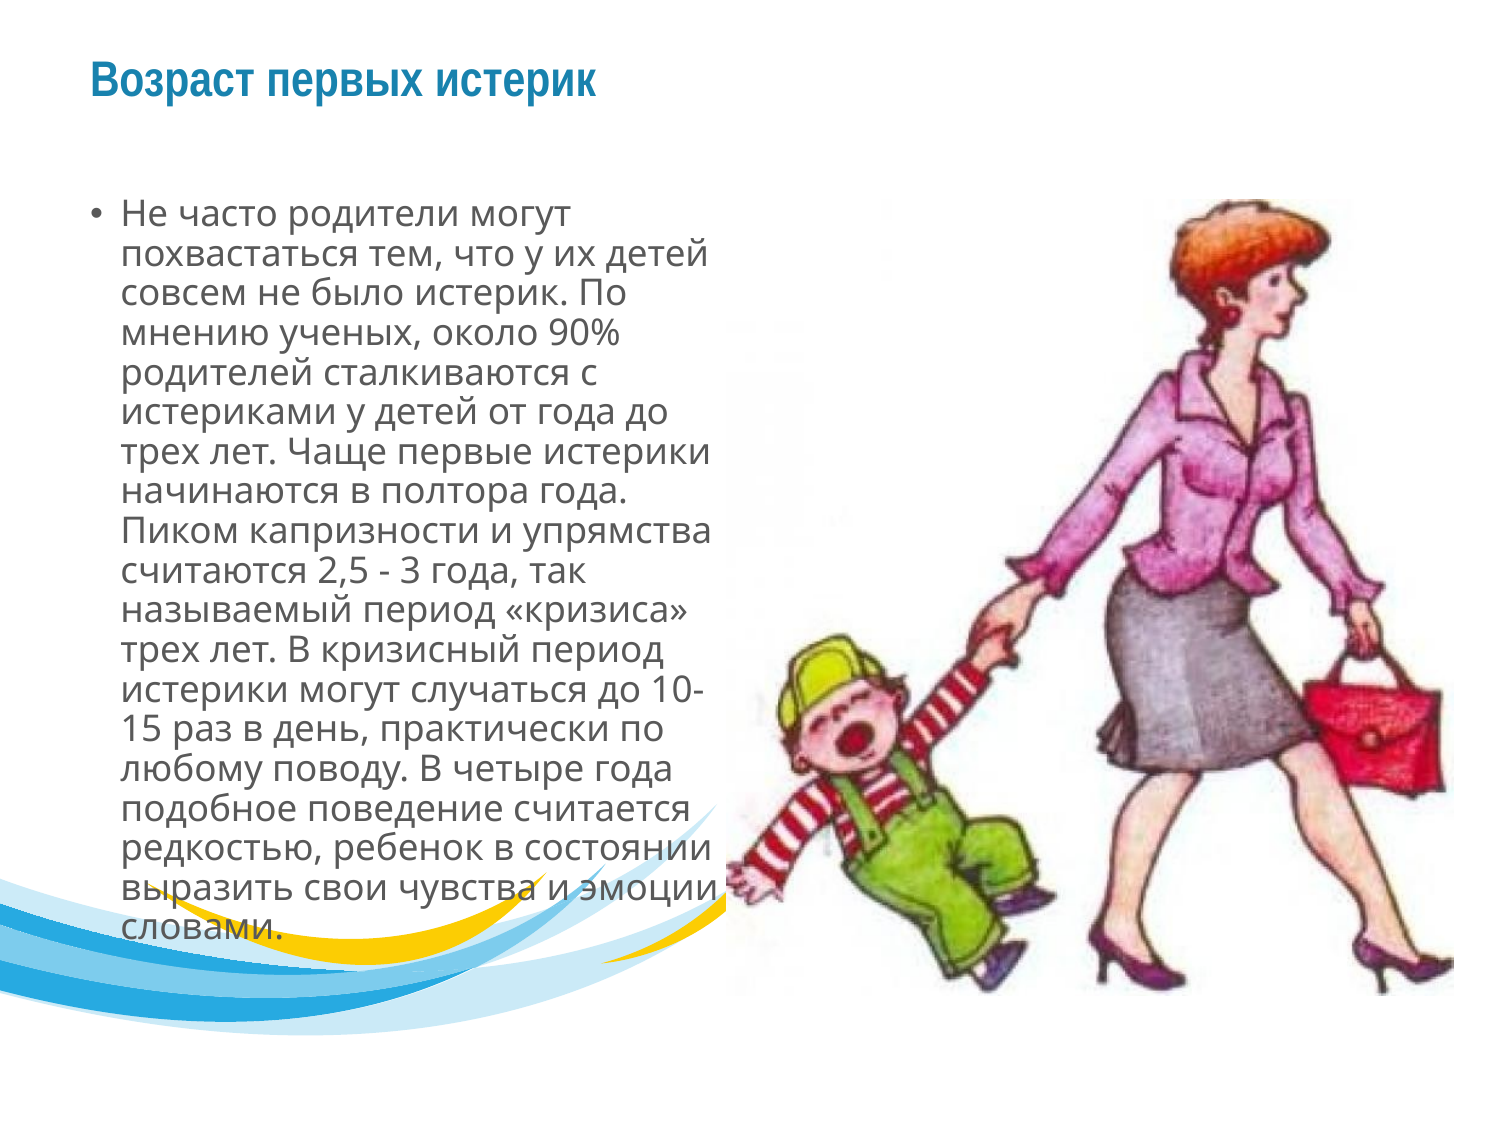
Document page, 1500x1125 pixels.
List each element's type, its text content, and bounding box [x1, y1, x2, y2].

title Возраст первых истерик [75, 45, 1425, 176]
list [726, 199, 1454, 996]
list Не часто родители могут похвастаться тем, что у их детей совсем не было истерик. По мнению ученых, около 90% родителей сталкиваются с истериками у детей от года до трех лет. Чаще первые истерики начинаются в полтора года. Пиком капризности и упрямства считаются 2,5 - 3 года, так называемый период «кризиса» трех лет. В кризисный период истерики могут случаться до 10-15 раз в день, практически по любому поводу. В четыре года подобное поведение считается редкостью, ребенок в состоянии выразить свои чувства и эмоции словами. [75, 187, 738, 1005]
